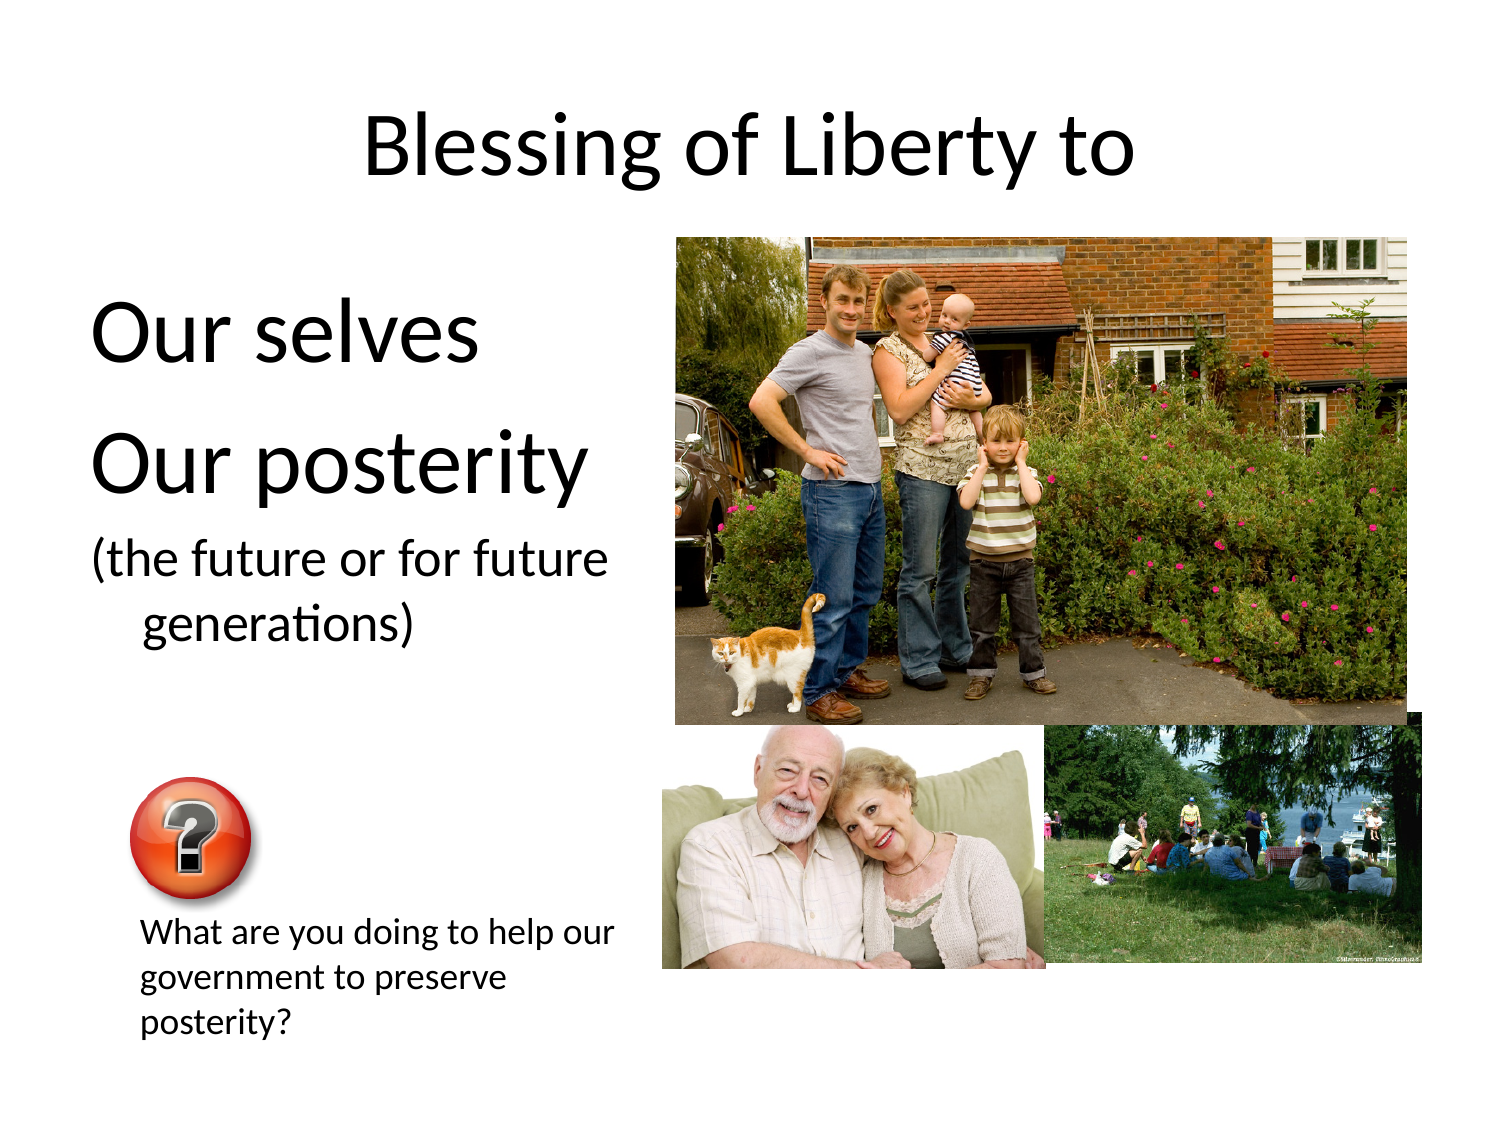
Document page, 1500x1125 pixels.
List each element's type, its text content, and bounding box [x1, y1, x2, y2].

picture [662, 237, 1423, 970]
text_box What are you doing to help our government to preserve posterity? [124, 899, 650, 1050]
picture [124, 774, 263, 913]
title Blessing of Liberty to [75, 45, 1425, 233]
list Our selves Our posterity (the future or for future generations) [75, 262, 669, 663]
